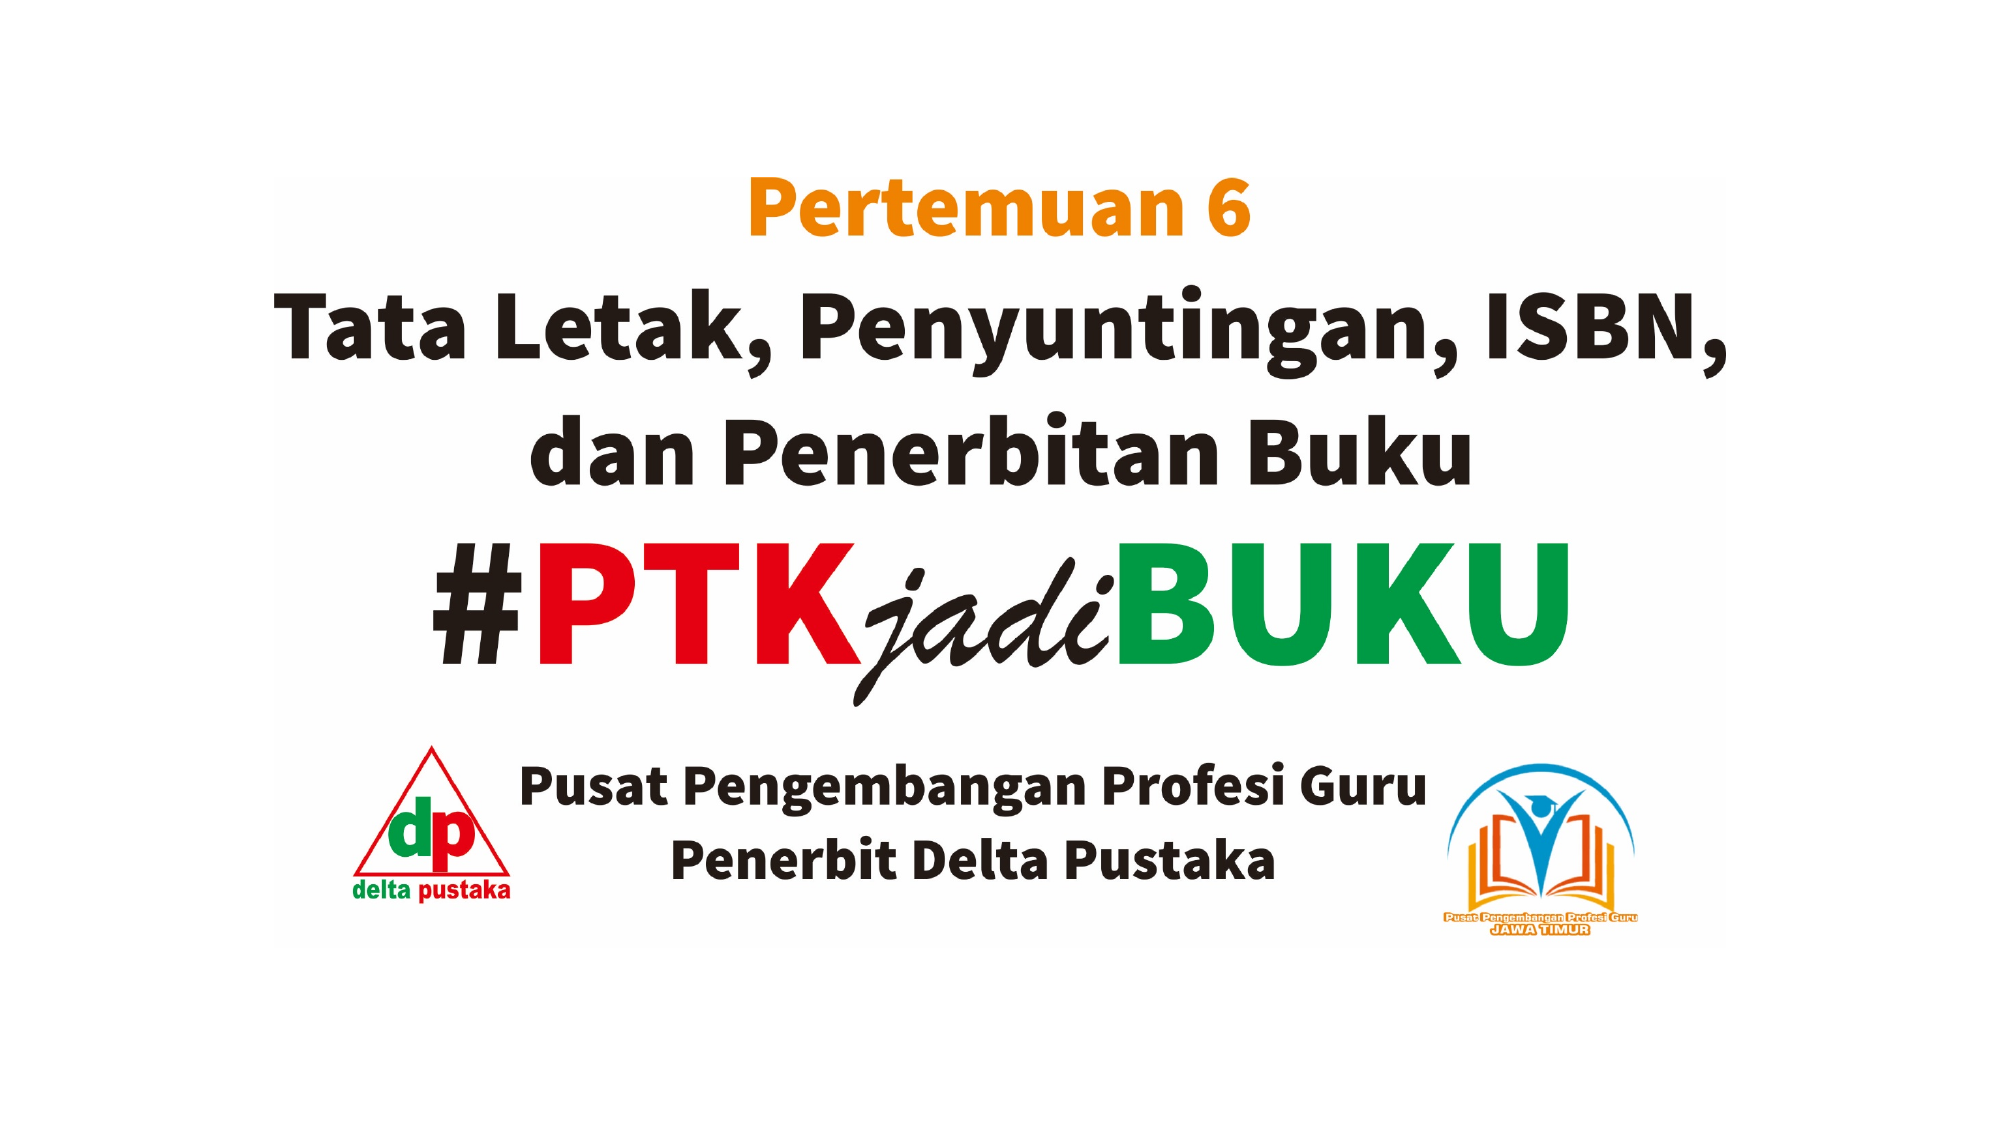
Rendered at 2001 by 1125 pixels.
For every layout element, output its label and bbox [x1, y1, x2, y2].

picture [273, 177, 1726, 948]
